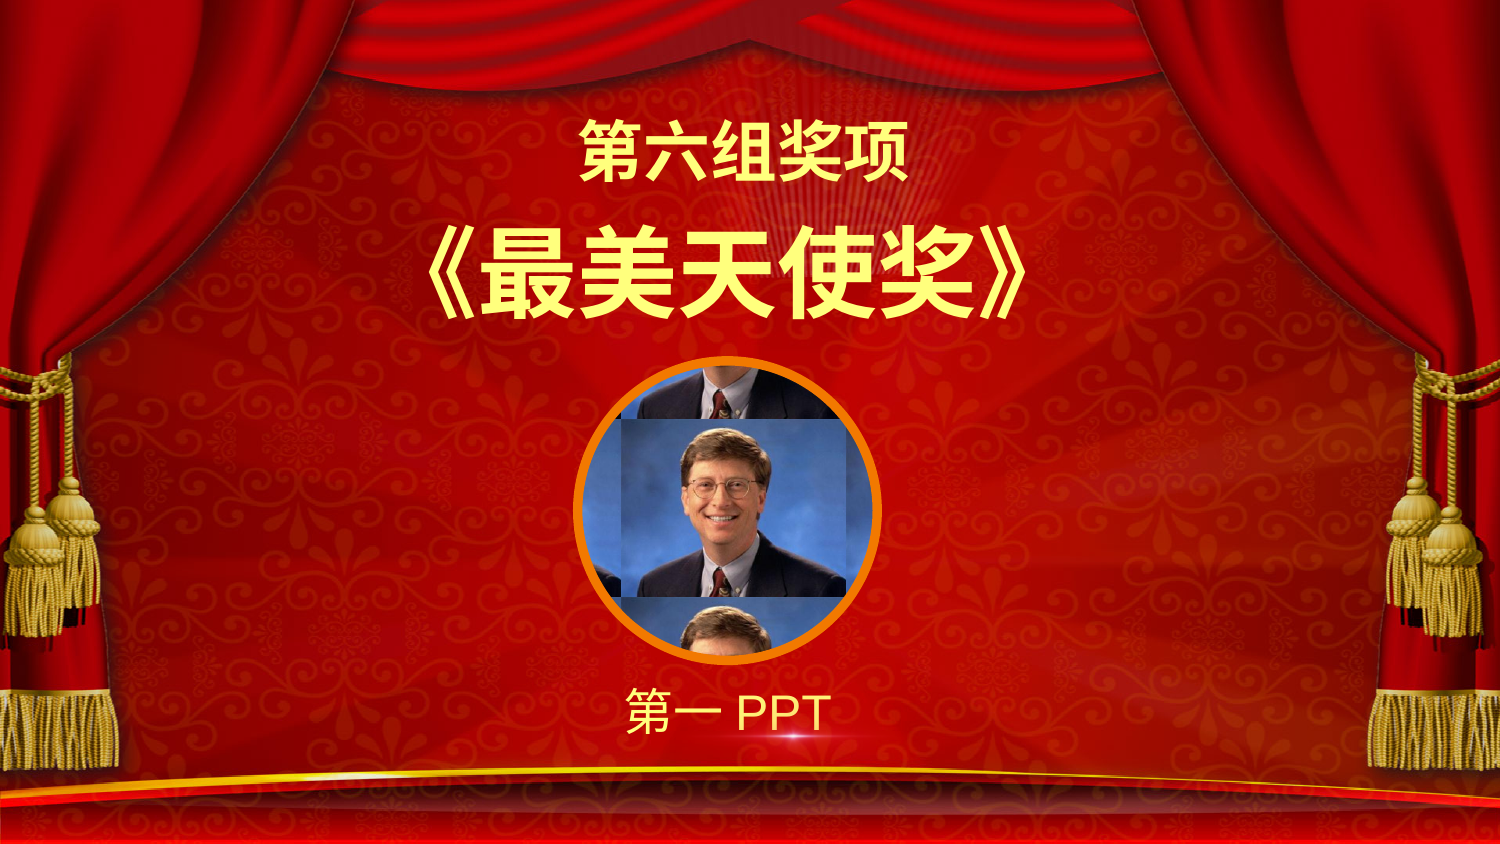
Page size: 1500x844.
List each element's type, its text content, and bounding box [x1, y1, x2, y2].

text_box 第六组奖项 [498, 102, 990, 197]
text_box 《最美天使奖》 [292, 202, 1163, 338]
text_box [575, 358, 880, 663]
text_box 第一PPT [559, 673, 896, 749]
picture [0, 0, 1500, 844]
